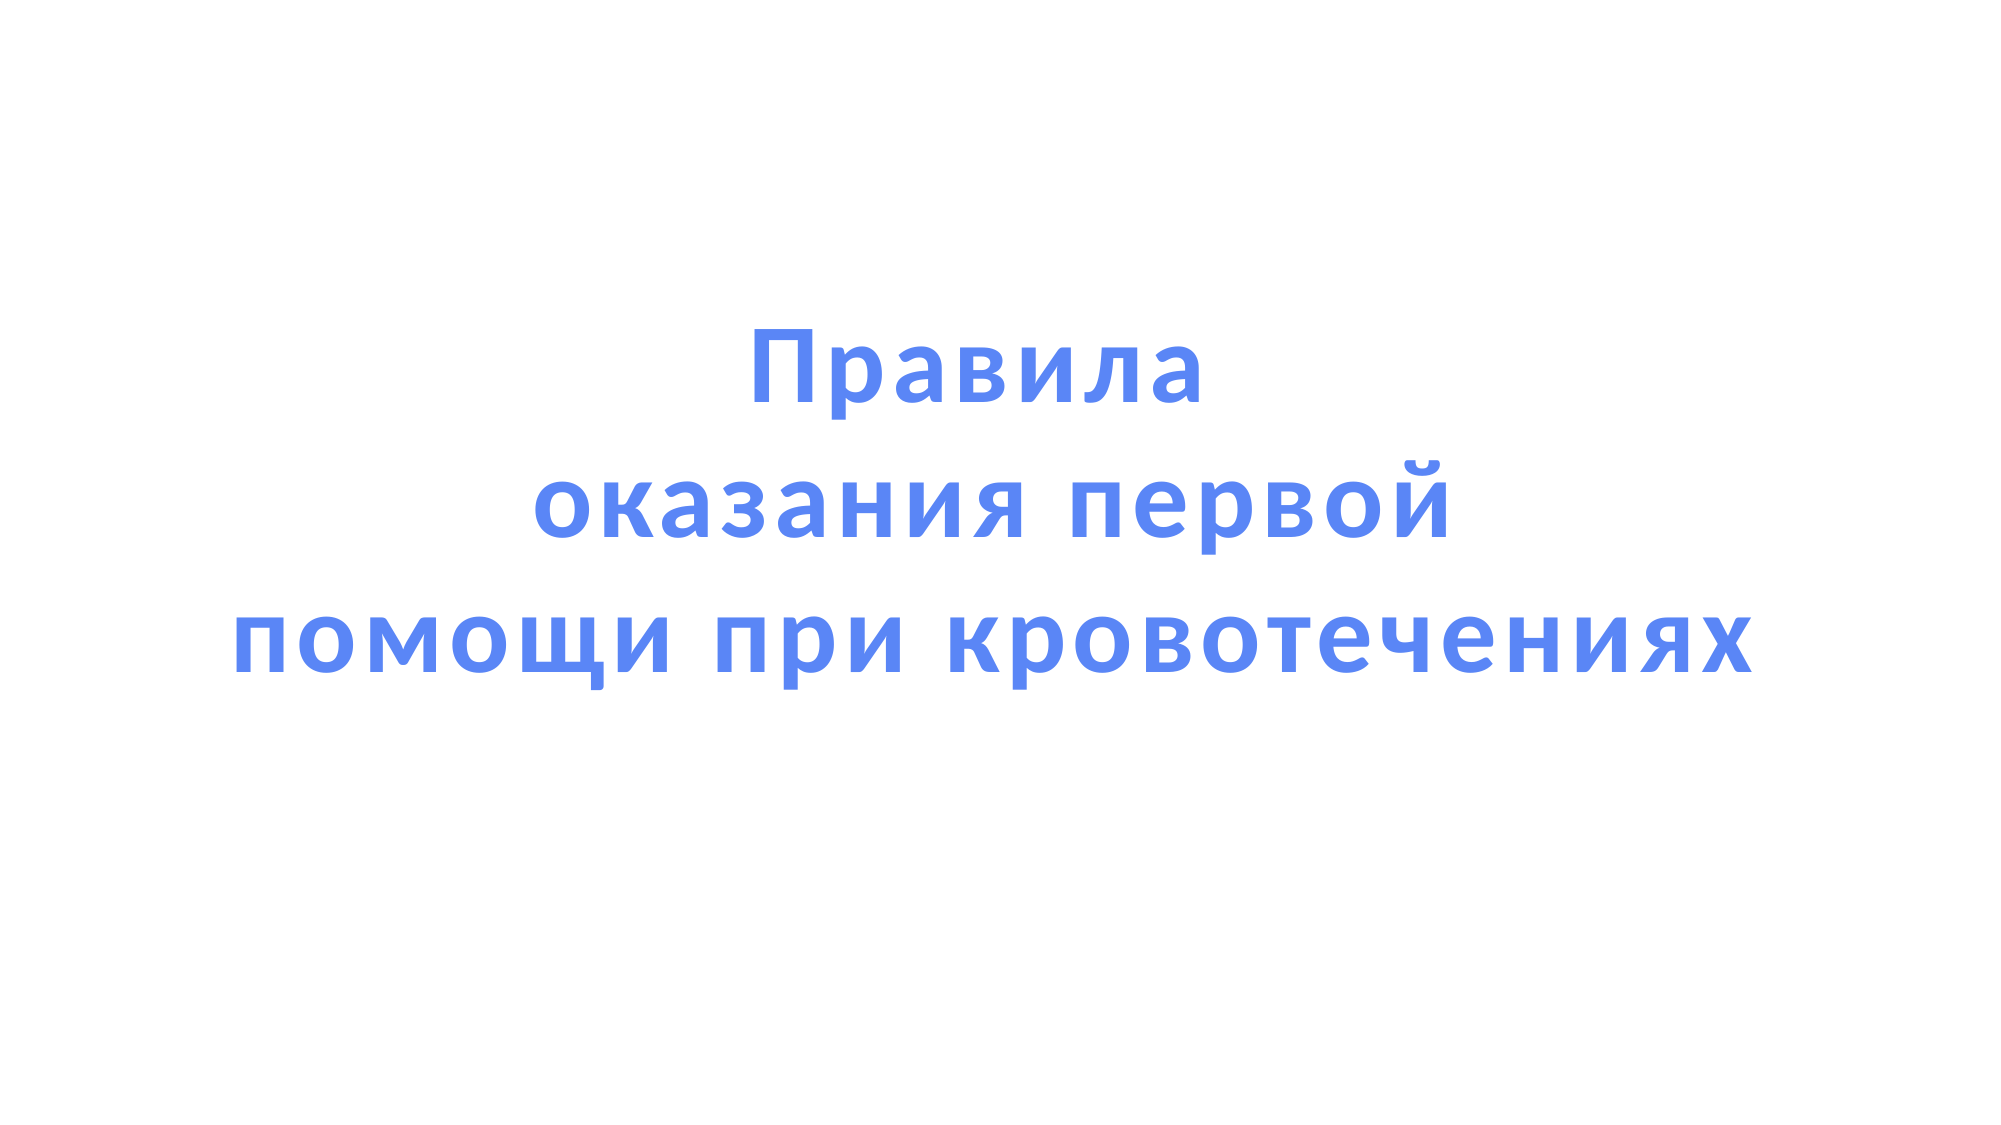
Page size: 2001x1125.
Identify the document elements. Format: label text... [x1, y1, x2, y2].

text_box Правила оказания первой помощи при кровотечениях [183, 282, 1772, 703]
